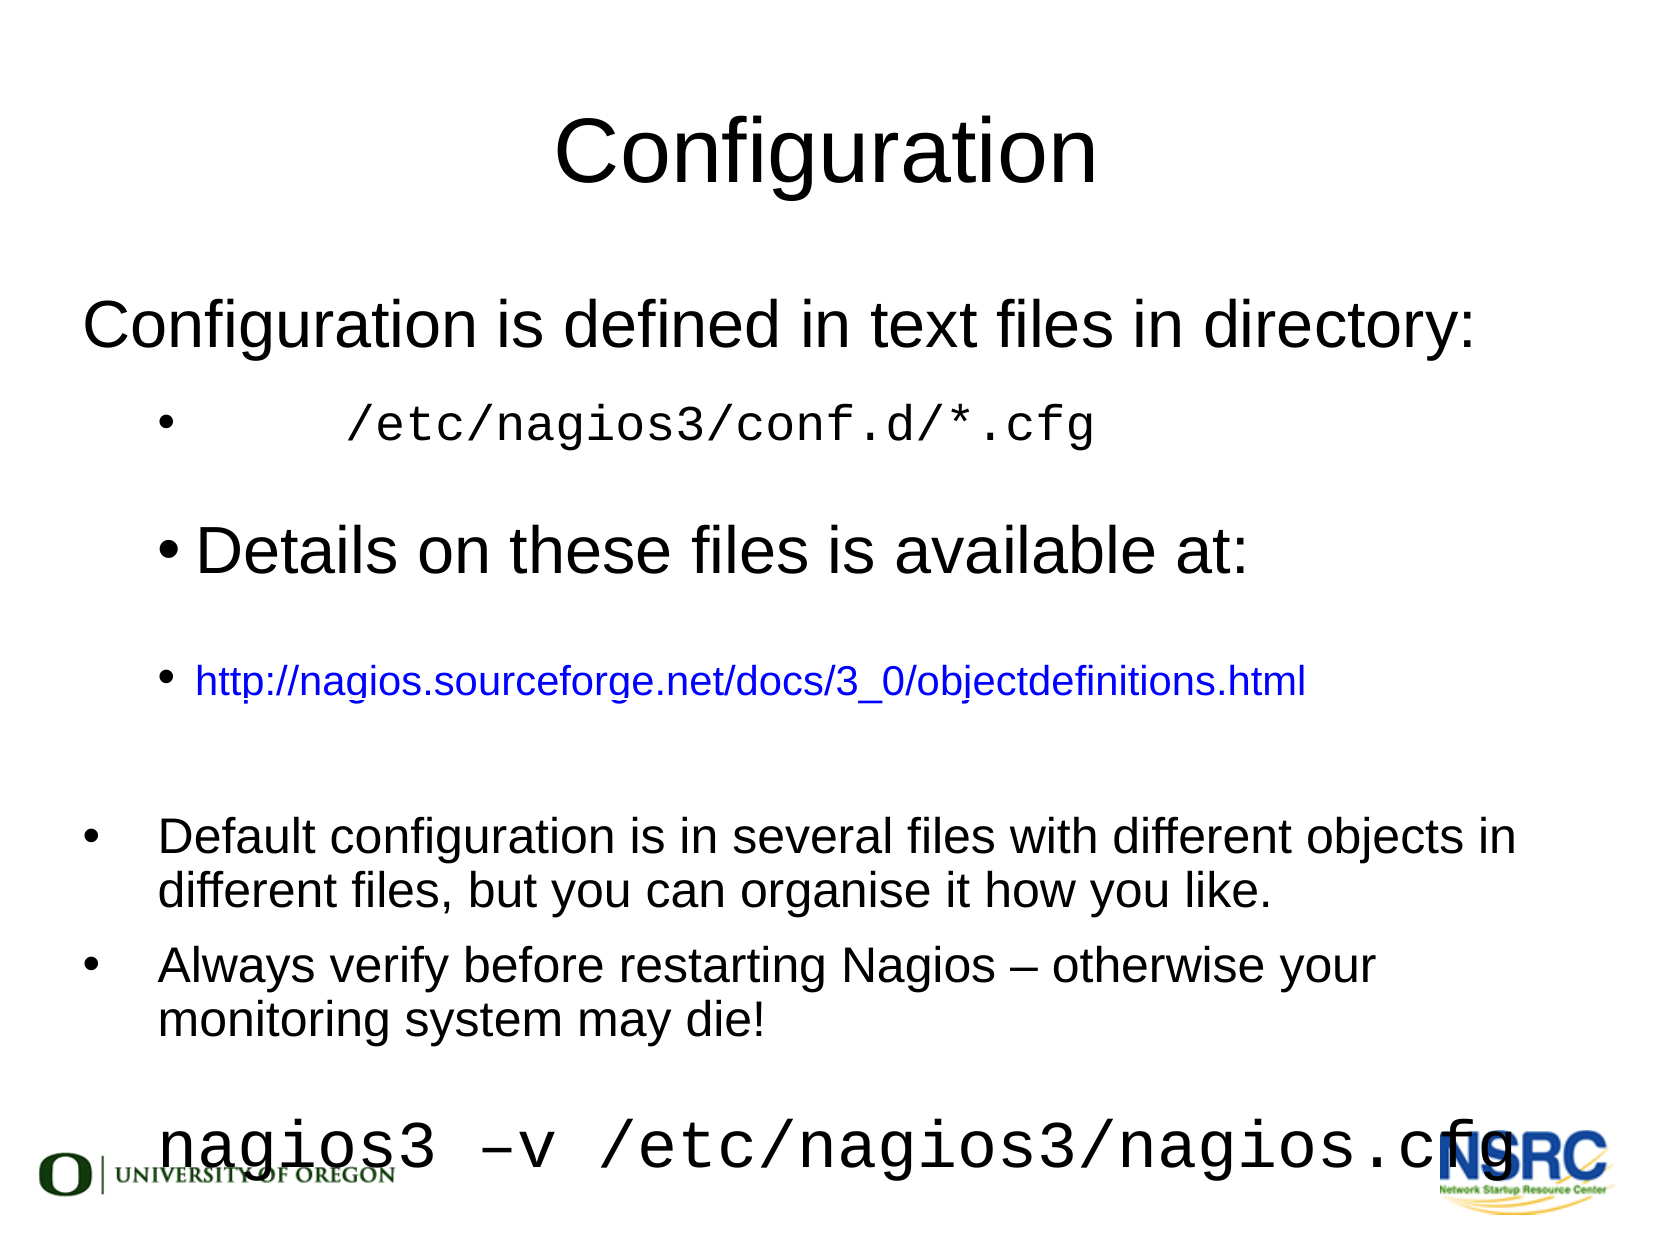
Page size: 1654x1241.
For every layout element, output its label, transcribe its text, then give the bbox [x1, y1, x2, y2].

picture [37, 1151, 397, 1198]
subtitle Configuration is defined in text files in directory: /etc/nagios3/conf.d/*.cfg Details on these files is available at: http://nagios.sourceforge.net/docs/3_0/objectdefinitions.html Default configuration is in several files with different objects in different files, but you can organise it how you like. Always verify before restarting Nagios – otherwise your monitoring system may die! nagios3 –v /etc/nagios3/nagios.cfg [82, 290, 1571, 1137]
title Configuration [82, 49, 1571, 257]
picture [1440, 1130, 1616, 1215]
